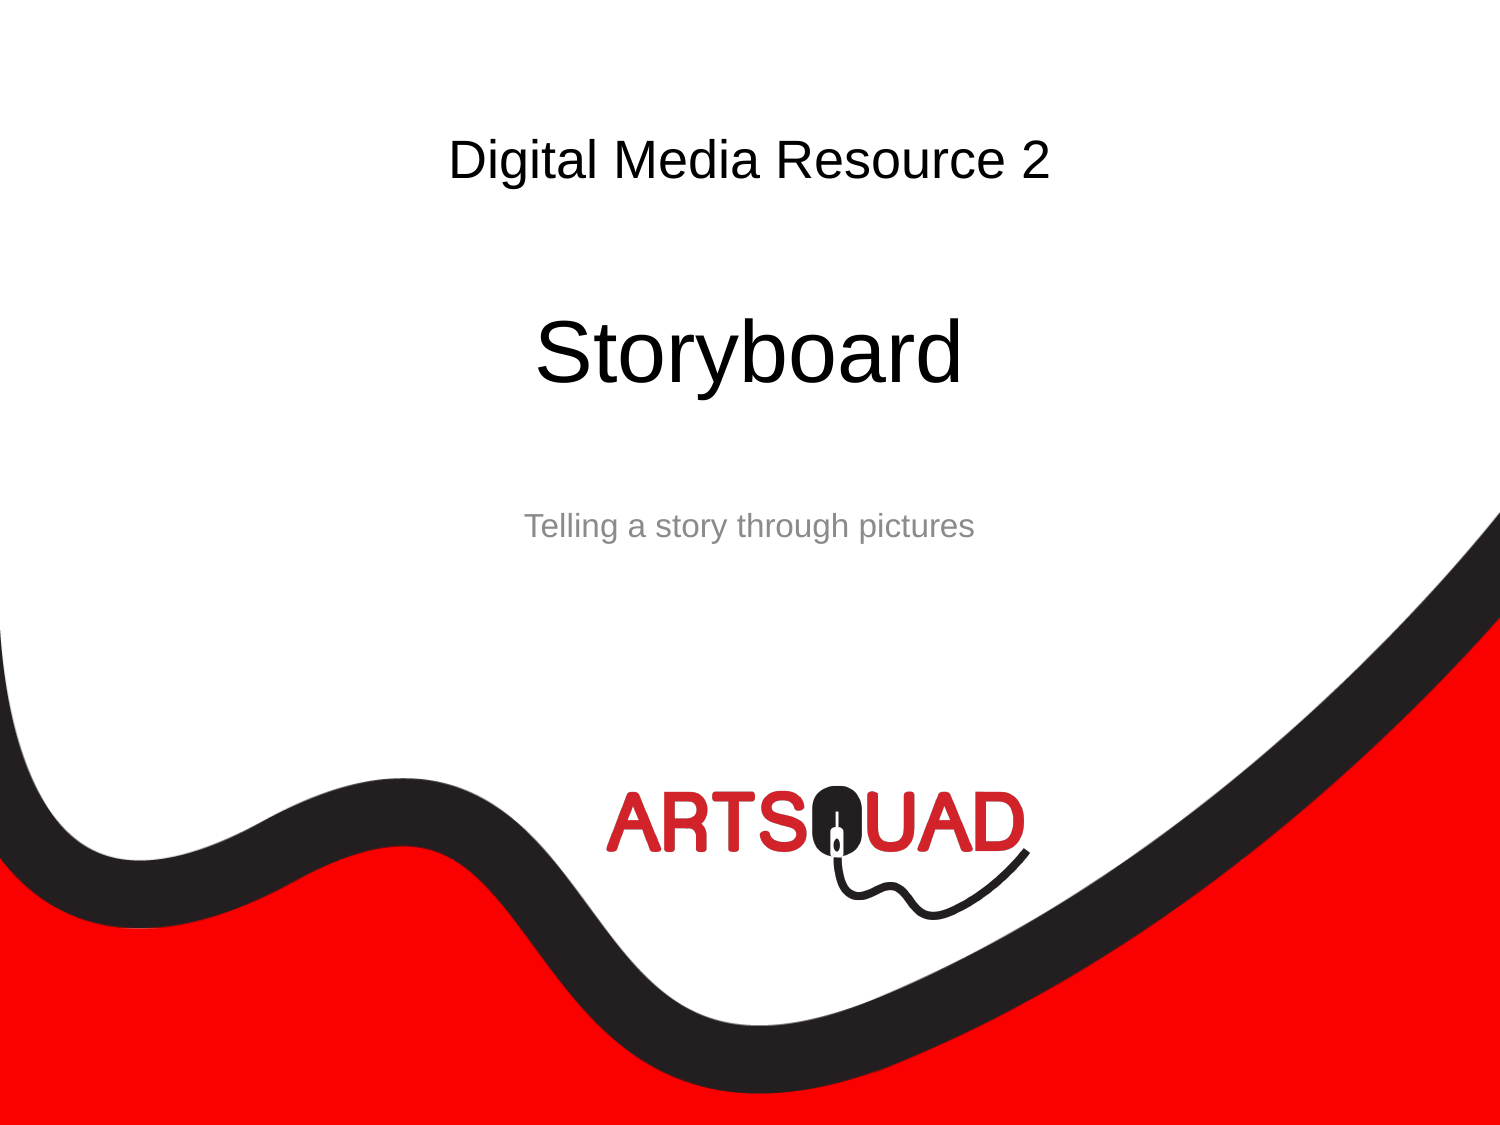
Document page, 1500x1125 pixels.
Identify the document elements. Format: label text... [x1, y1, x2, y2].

picture [0, 495, 1500, 1125]
title Digital Media Resource 2 Storyboard [112, 116, 1388, 409]
